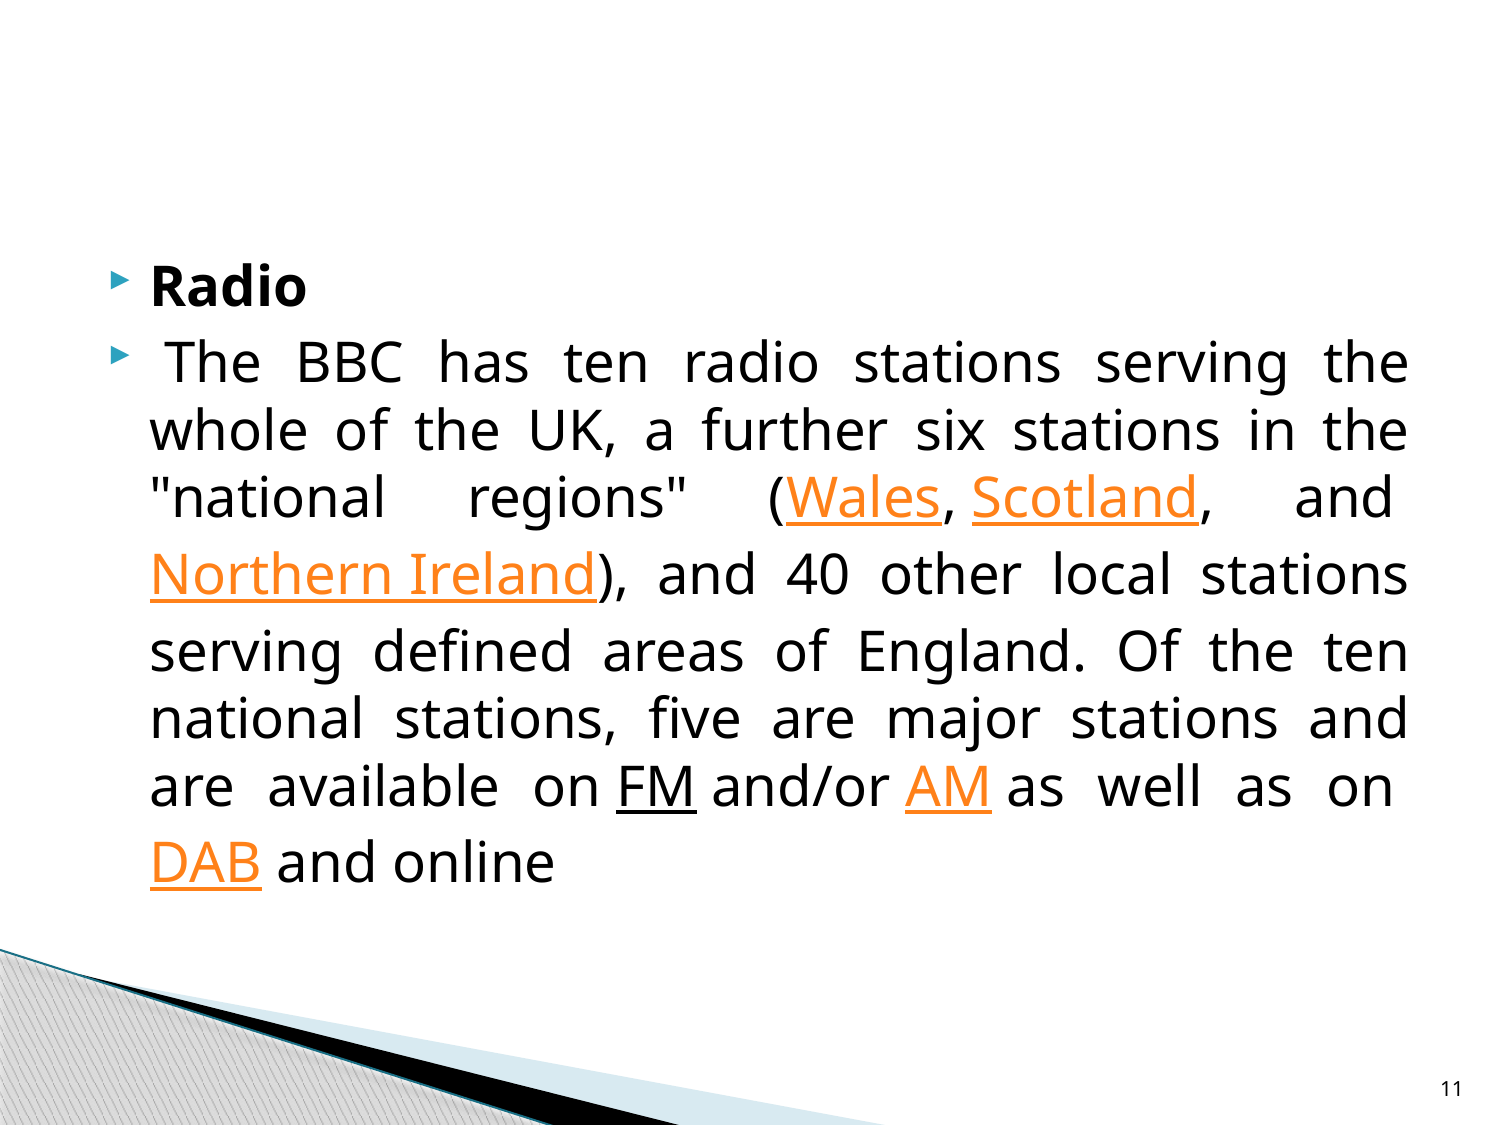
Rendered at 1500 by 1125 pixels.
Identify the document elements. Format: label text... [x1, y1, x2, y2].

slide_number 11 [1418, 1051, 1479, 1112]
list Radio The BBC has ten radio stations serving the whole of the UK, a further six stations in the "national regions" (Wales, Scotland, and Northern Ireland), and 40 other local stations serving defined areas of England. Of the ten national stations, five are major stations and are available on FM and/or AM as well as on DAB and online [75, 243, 1425, 986]
